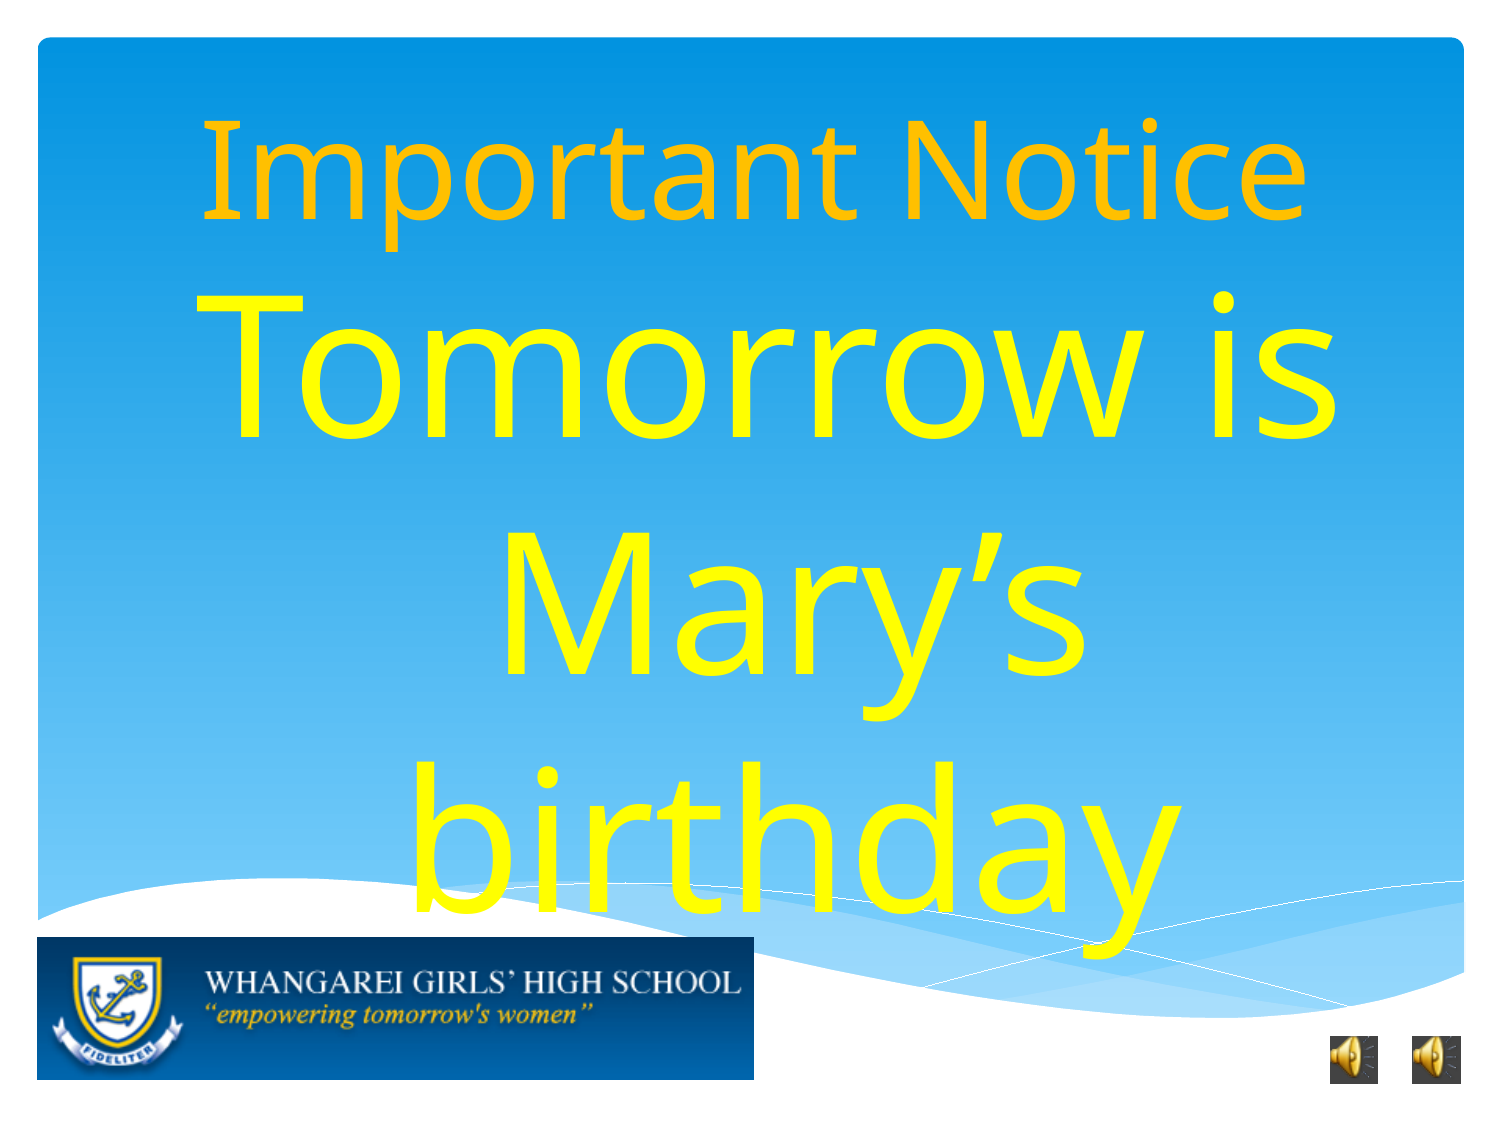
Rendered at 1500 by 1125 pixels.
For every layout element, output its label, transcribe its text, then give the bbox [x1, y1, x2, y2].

text_box Tomorrow is Mary’s birthday [149, 231, 1391, 963]
picture [37, 937, 754, 1080]
picture [1328, 1034, 1380, 1086]
picture [1411, 1034, 1462, 1086]
text_box Important Notice [149, 37, 1362, 255]
